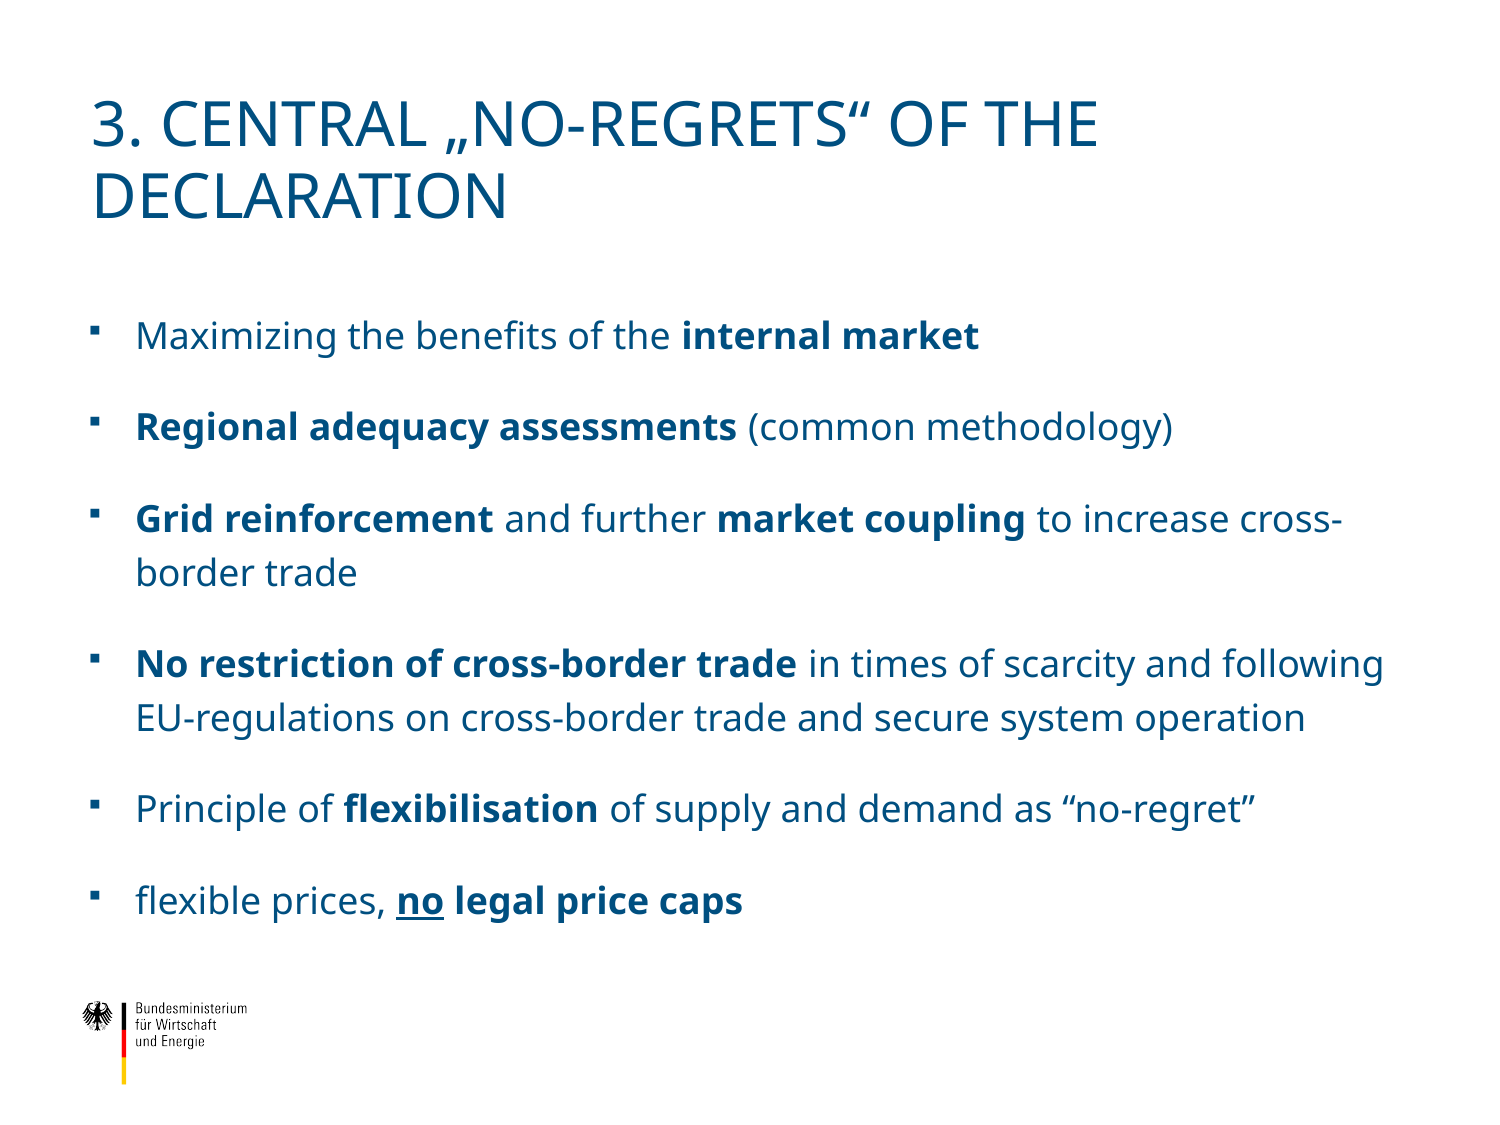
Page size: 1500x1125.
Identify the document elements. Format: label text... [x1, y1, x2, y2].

picture [59, 975, 287, 1112]
title 3. CENTRAL „no-regrets“ of the declaration [76, 78, 1500, 239]
subtitle Maximizing the benefits of the internal market Regional adequacy assessments (common methodology) Grid reinforcement and further market coupling to increase cross-border trade No restriction of cross-border trade in times of scarcity and following EU-regulations on cross-border trade and secure system operation Principle of flexibilisation of supply and demand as “no-regret” flexible prices, no legal price caps [73, 296, 1397, 970]
